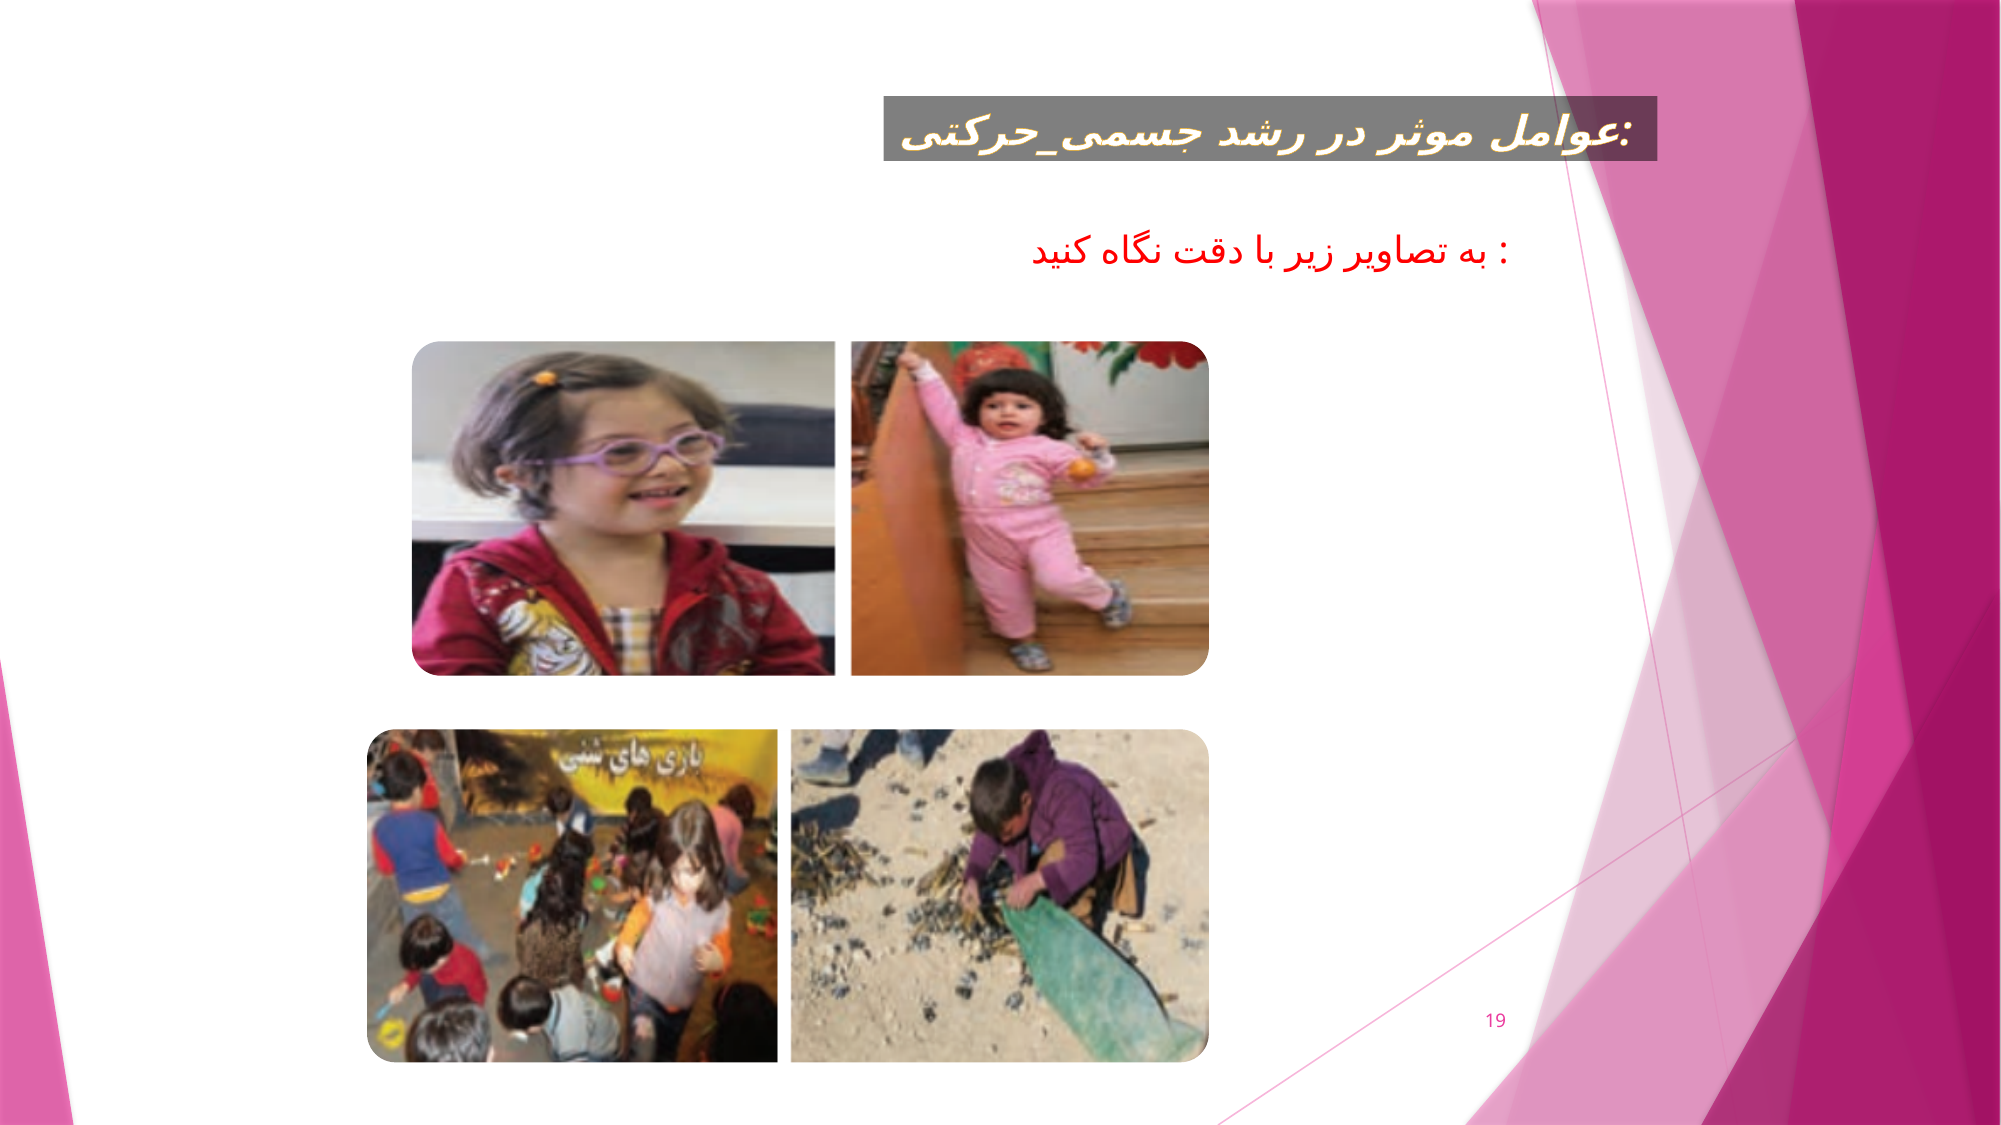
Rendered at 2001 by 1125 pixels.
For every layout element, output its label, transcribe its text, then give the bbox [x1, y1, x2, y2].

picture [411, 340, 1210, 677]
picture [366, 728, 1210, 1063]
text_box به تصاویر زیر با دقت نگاه کنید : [1015, 218, 1524, 278]
slide_number 19 [1409, 991, 1522, 1051]
text_box عوامل موثر در رشد جسمی_حرکتی: [883, 96, 1658, 161]
